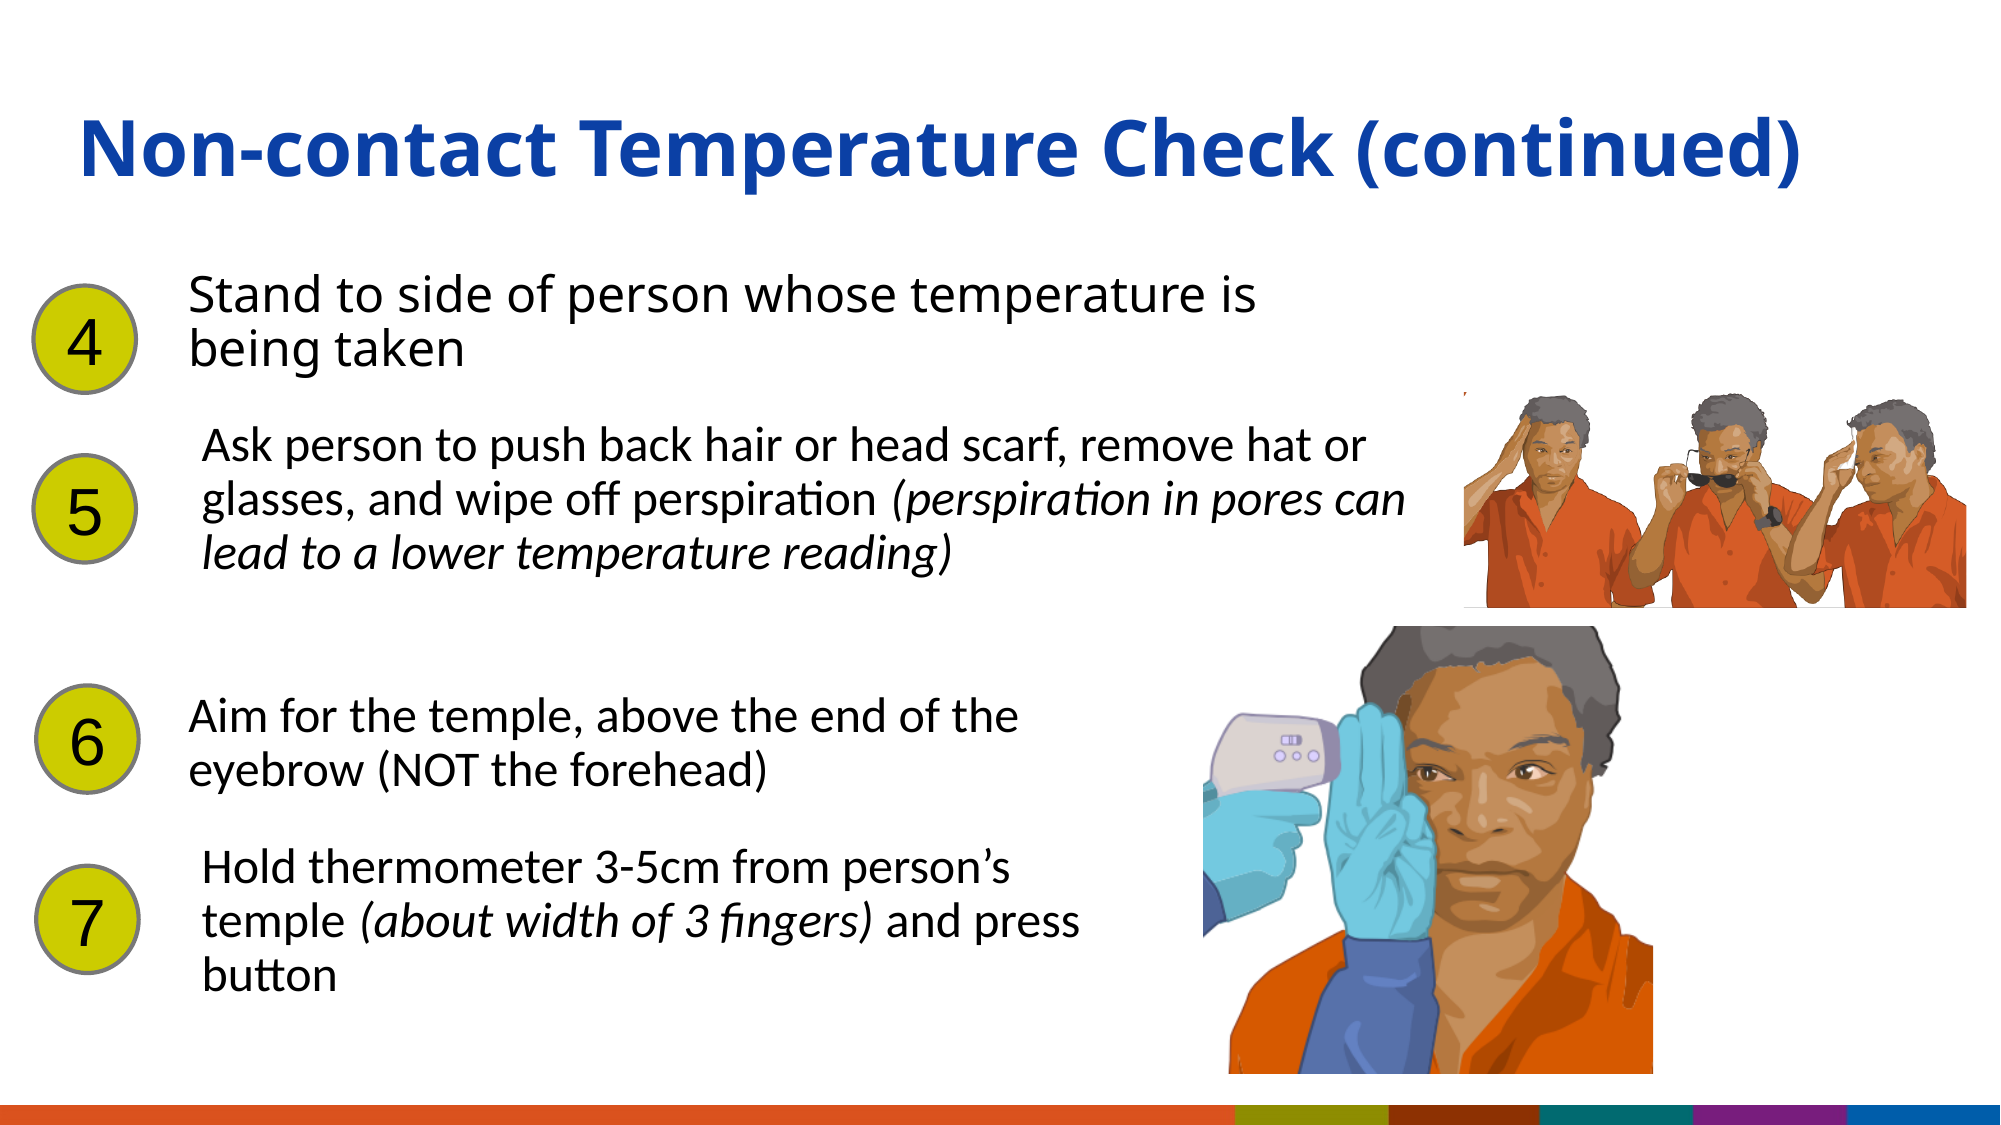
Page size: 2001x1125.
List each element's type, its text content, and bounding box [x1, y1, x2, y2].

text_box Hold thermometer 3-5cm from person’s temple (about width of 3 fingers) and press button [167, 832, 1174, 1007]
picture [1463, 392, 1967, 609]
text_box 5 [33, 455, 136, 563]
text_box 6 [36, 685, 139, 793]
picture [1202, 626, 1654, 1075]
text_box Aim for the temple, above the end of the eyebrow (NOT the forehead) [154, 682, 1197, 808]
picture [0, 1105, 2000, 1125]
text_box 7 [36, 865, 139, 974]
text_box 4 [33, 285, 136, 393]
title Non-contact Temperature Check (continued) [62, 33, 1863, 200]
text_box Ask person to push back hair or head scarf, remove hat or glasses, and wipe off perspiration (perspiration in pores can lead to a lower temperature reading) [167, 411, 1438, 658]
text_box Stand to side of person whose temperature is being taken [154, 261, 1350, 388]
